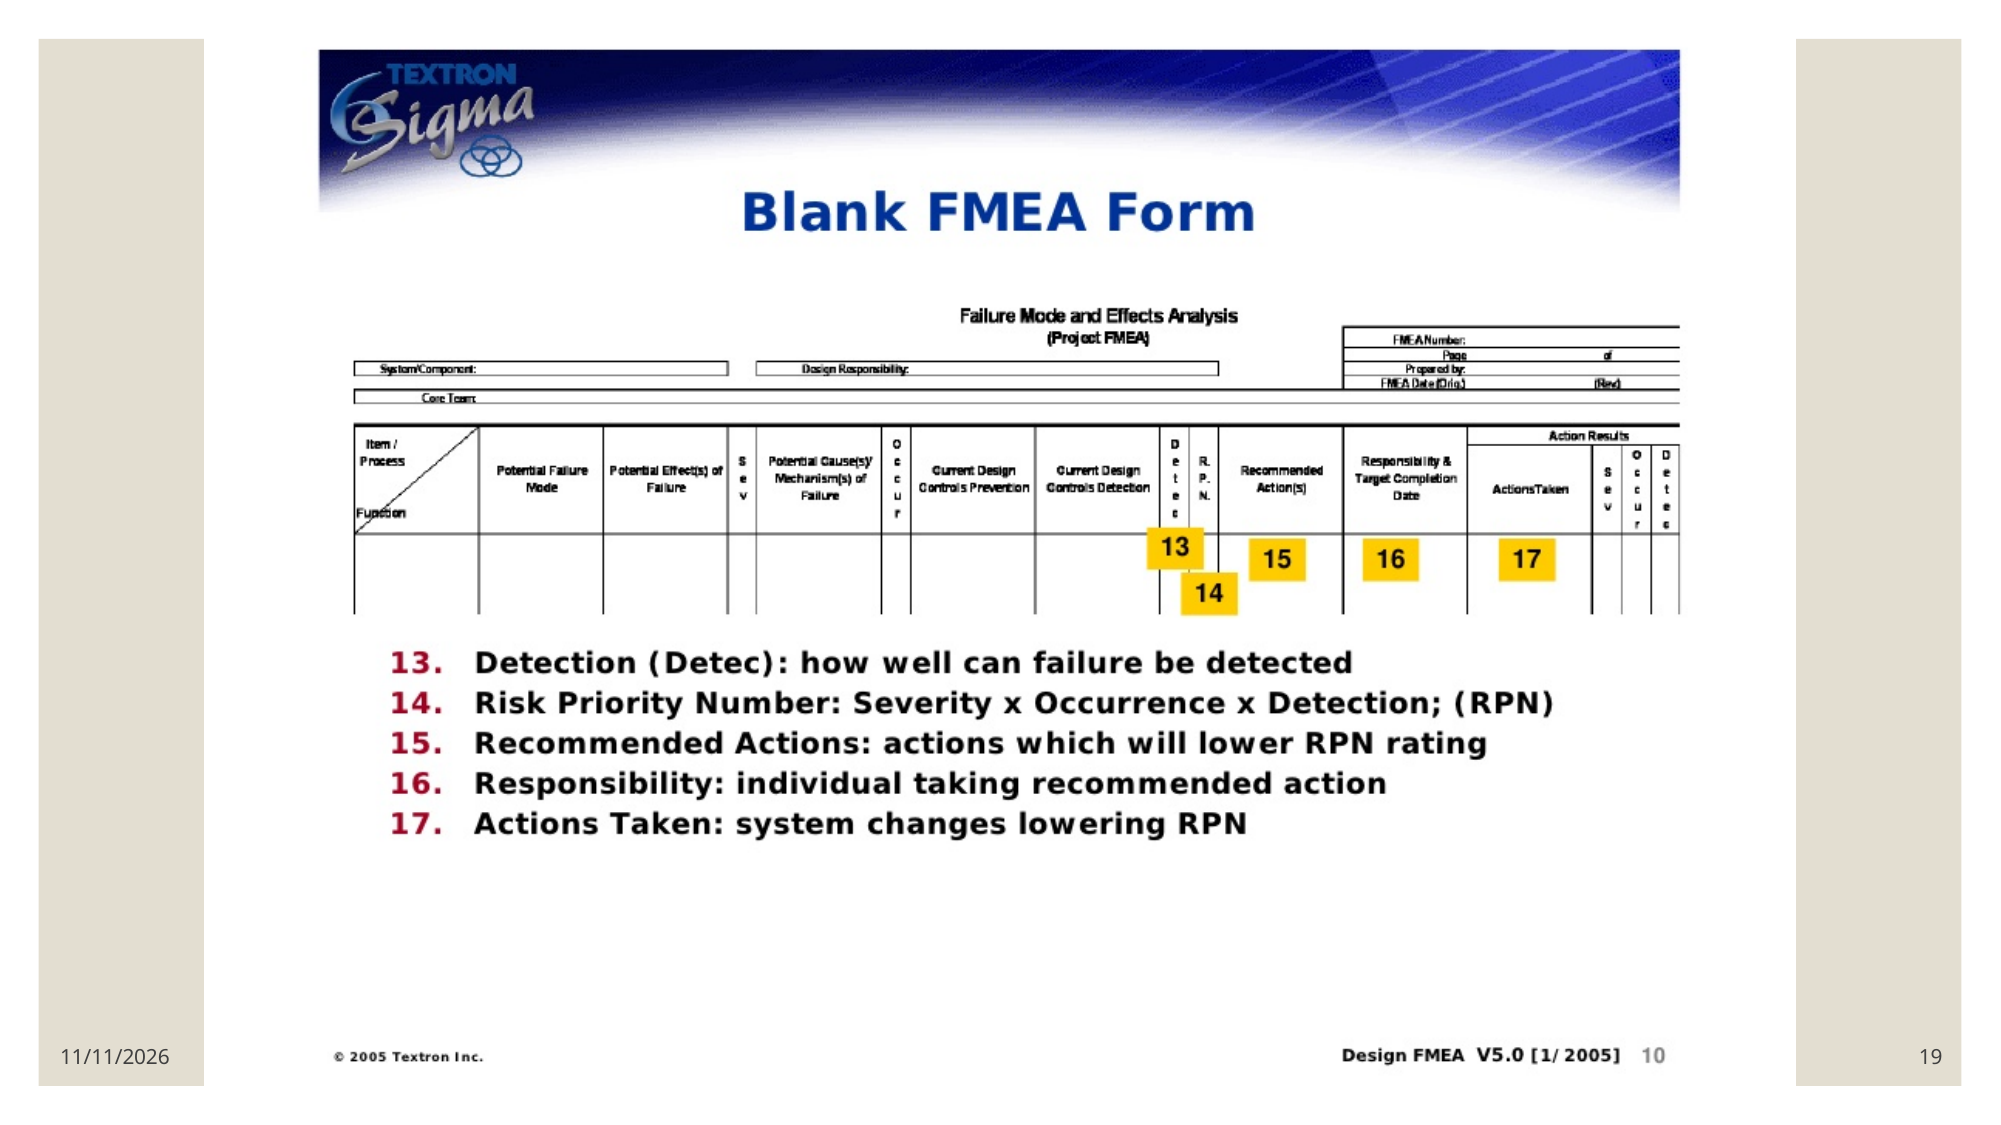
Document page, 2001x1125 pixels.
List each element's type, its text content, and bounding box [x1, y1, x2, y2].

picture [204, 0, 1796, 1125]
slide_number 19 [1799, 1034, 1958, 1080]
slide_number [45, 1034, 198, 1080]
